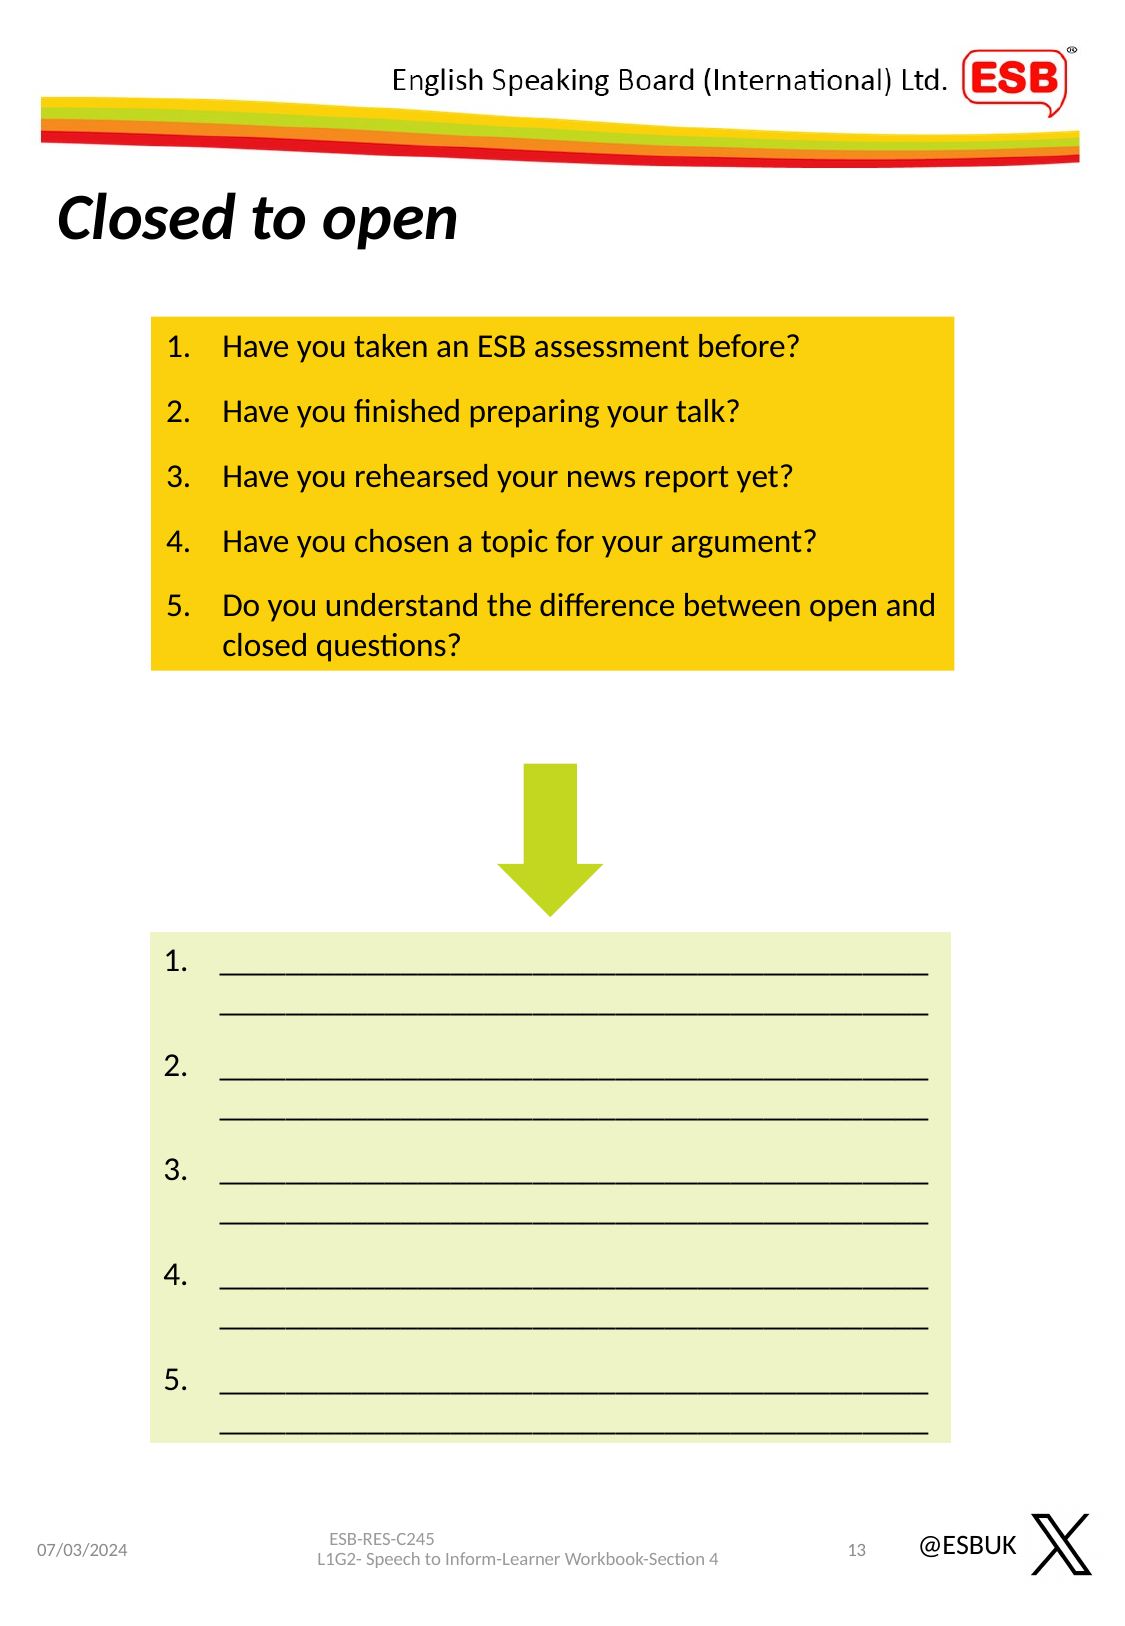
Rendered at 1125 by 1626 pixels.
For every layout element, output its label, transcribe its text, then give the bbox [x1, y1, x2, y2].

title Closed to open [42, 174, 1014, 262]
picture [0, 1, 1125, 234]
footer ESB-RES-C245 L1G2- Speech to Inform-Learner Workbook-Section 4 [296, 1506, 697, 1593]
text_box [494, 762, 606, 919]
slide_number 13 [697, 1506, 882, 1593]
picture [1022, 1501, 1103, 1588]
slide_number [22, 1506, 276, 1593]
text_box ______________________________________________________________________________________ ______________________________________________________________________________________ ______________________________________________________________________________________ ______________________________________________________________________________________ ______________________________________________________________________________________ [148, 930, 953, 1445]
text_box Have you taken an ESB assessment before? Have you finished preparing your talk? Have you rehearsed your news report yet? Have you chosen a topic for your argument? Do you understand the difference between open and closed questions? [151, 316, 955, 671]
